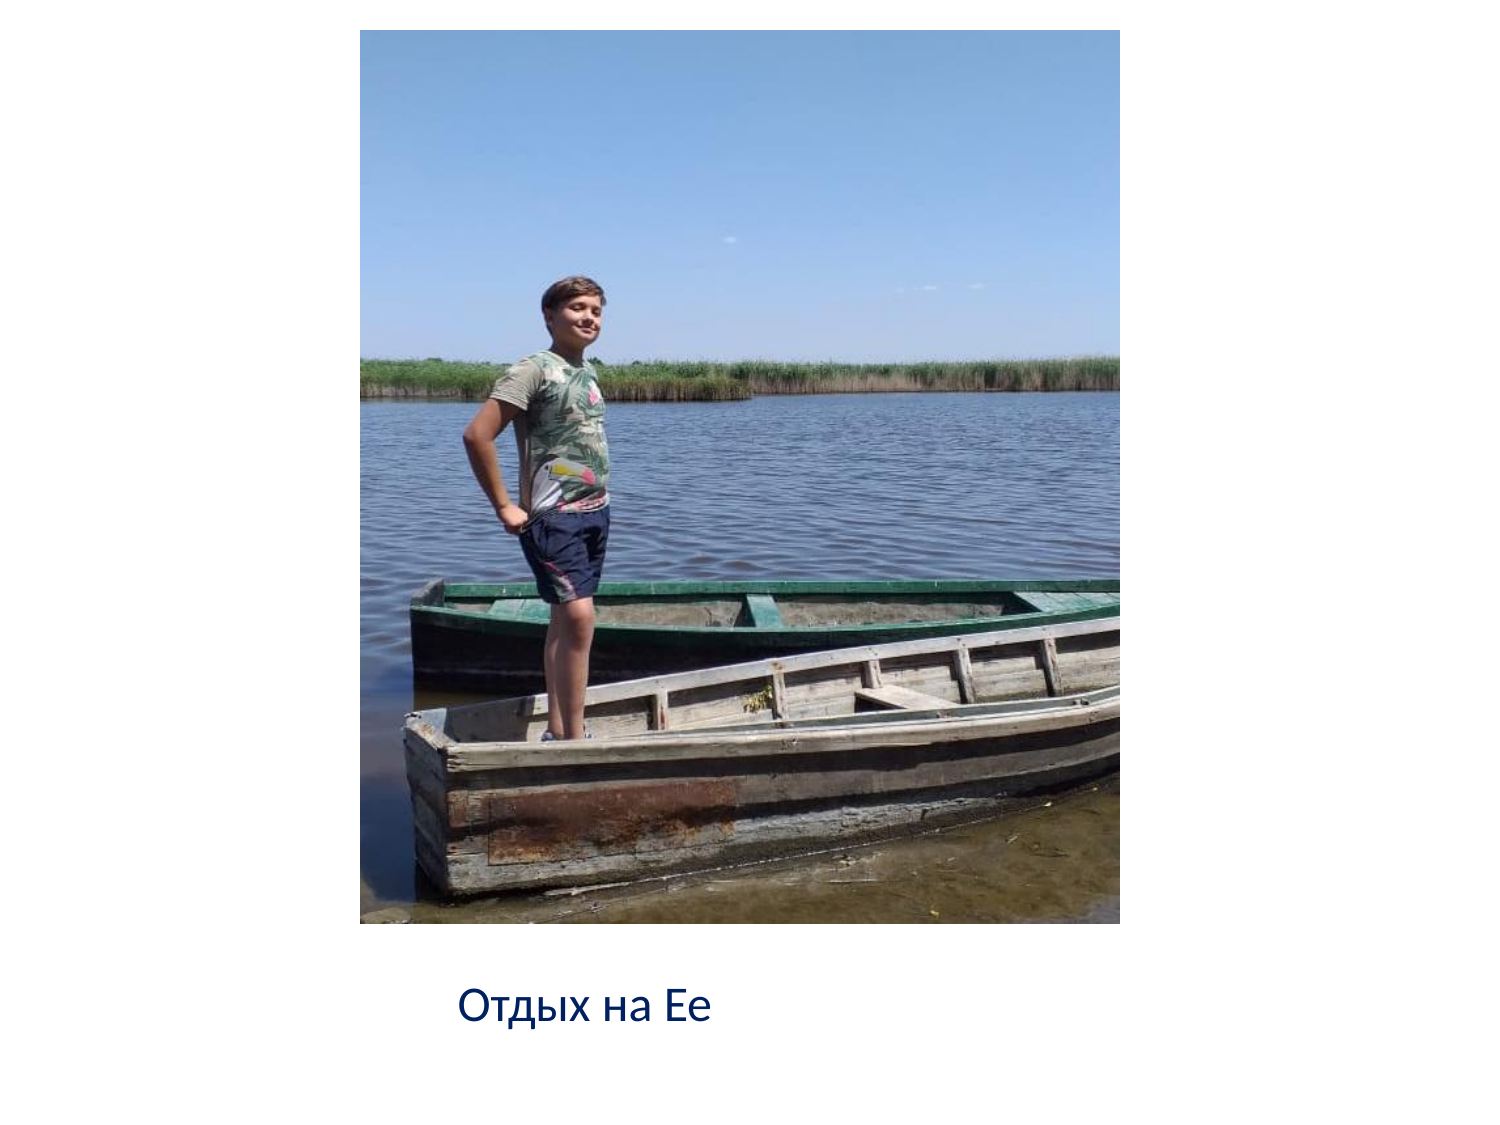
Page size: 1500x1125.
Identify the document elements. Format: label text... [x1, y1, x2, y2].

picture [359, 30, 1121, 924]
text_box Отдых на Ее [442, 964, 1199, 1039]
